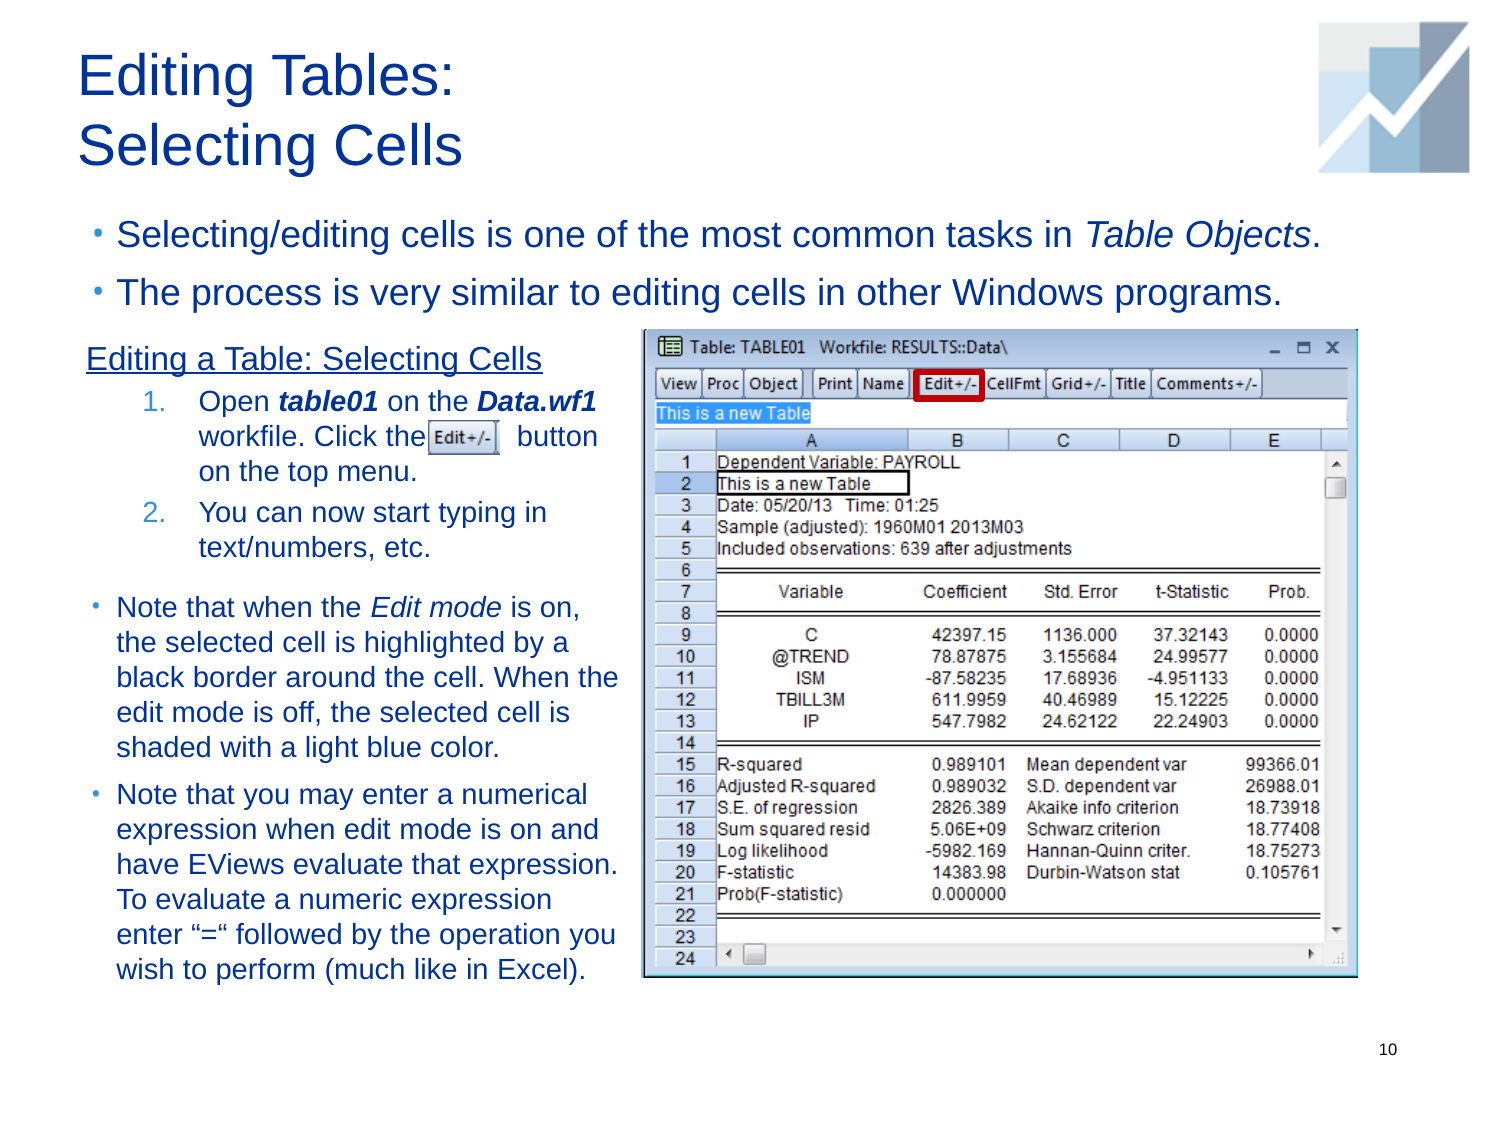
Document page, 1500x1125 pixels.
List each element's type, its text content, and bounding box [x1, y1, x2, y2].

text_box Selecting/editing cells is one of the most common tasks in Table Objects. The process is very similar to editing cells in other Windows programs. [73, 202, 1406, 410]
text_box Editing a Table: Selecting Cells Open table01 on the Data.wf1 workfile. Click the button on the top menu. You can now start typing in text/numbers, etc. [4, 329, 639, 750]
title Editing Tables: Selecting Cells [62, 0, 1297, 185]
slide_number 10 [1262, 1015, 1413, 1067]
picture [641, 329, 1358, 978]
picture [1300, 11, 1479, 181]
picture [427, 419, 501, 455]
text_box Note that when the Edit mode is on, the selected cell is highlighted by a black border around the cell. When the edit mode is off, the selected cell is shaded with a light blue color. Note that you may enter a numerical expression when edit mode is on and have EViews evaluate that expression. To evaluate a numeric expression enter “=“ followed by the operation you wish to perform (much like in Excel). [73, 580, 636, 788]
